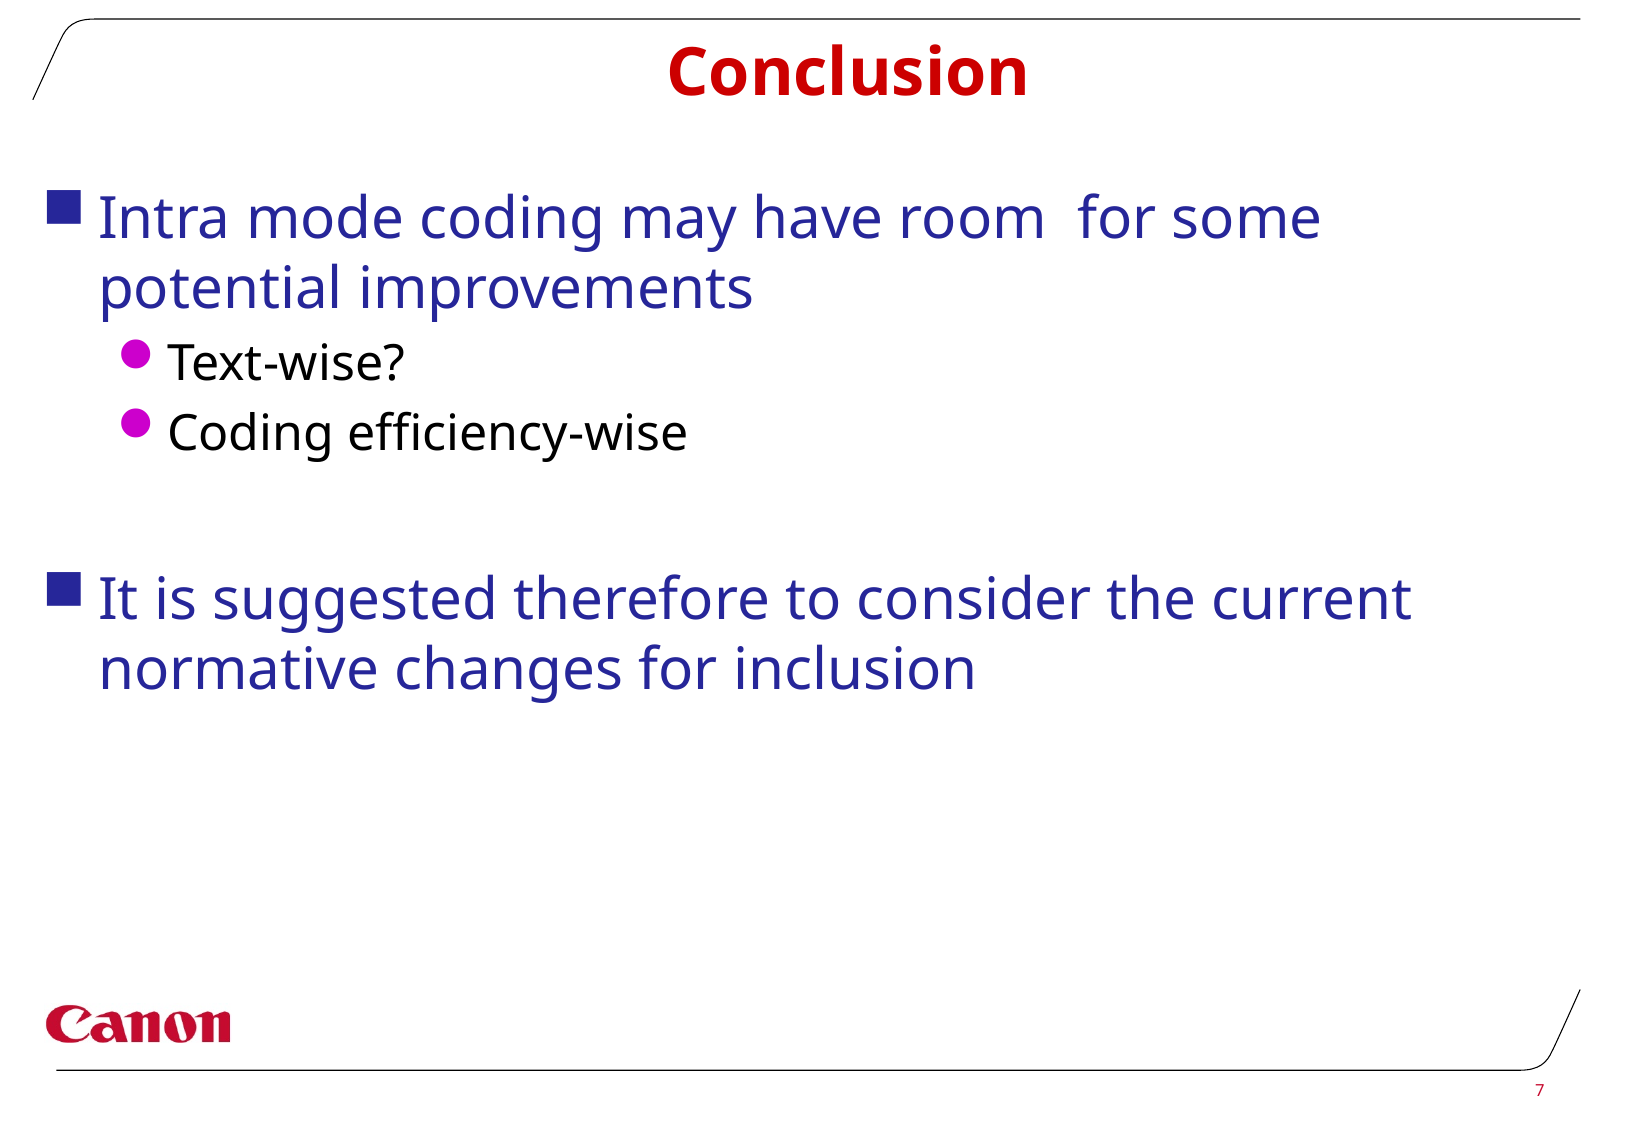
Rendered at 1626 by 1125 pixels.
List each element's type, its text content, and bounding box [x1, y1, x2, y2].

slide_number 7 [1414, 1063, 1545, 1103]
list Intra mode coding may have room for some potential improvements Text-wise? Coding efficiency-wise It is suggested therefore to consider the current normative changes for inclusion [27, 172, 1585, 1004]
picture [44, 1004, 232, 1043]
title Conclusion [151, 19, 1546, 119]
